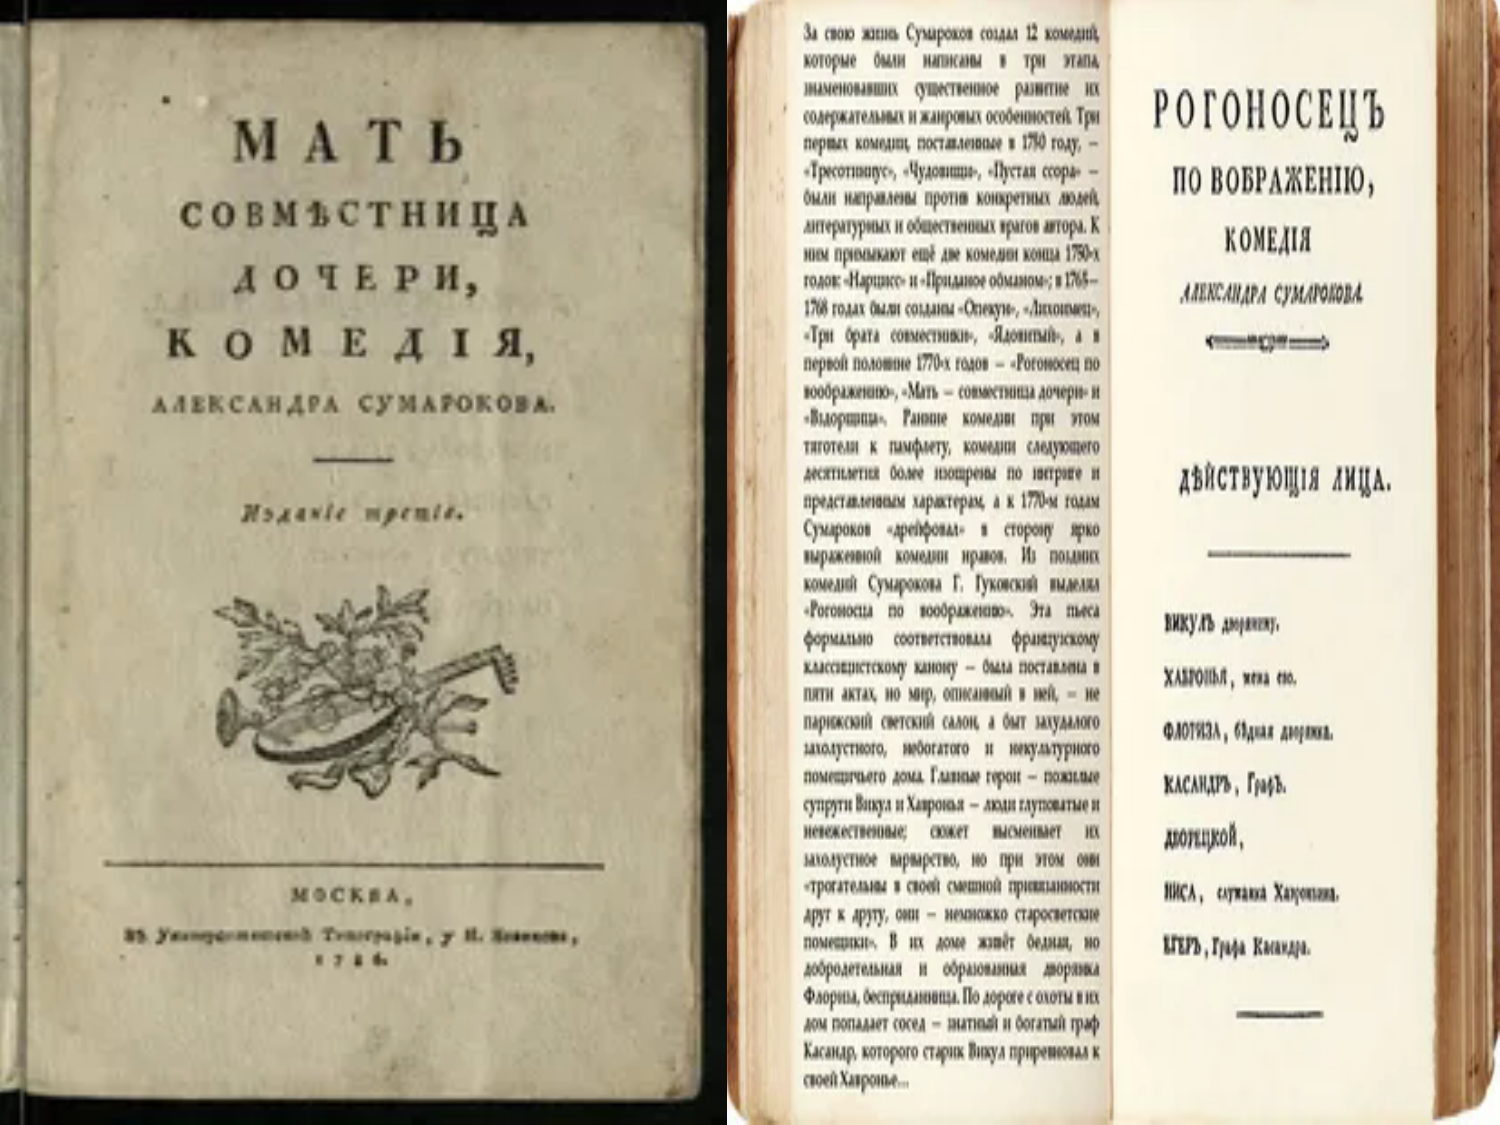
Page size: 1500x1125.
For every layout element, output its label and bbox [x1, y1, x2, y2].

list [729, 0, 1500, 1125]
picture [0, 0, 727, 1125]
